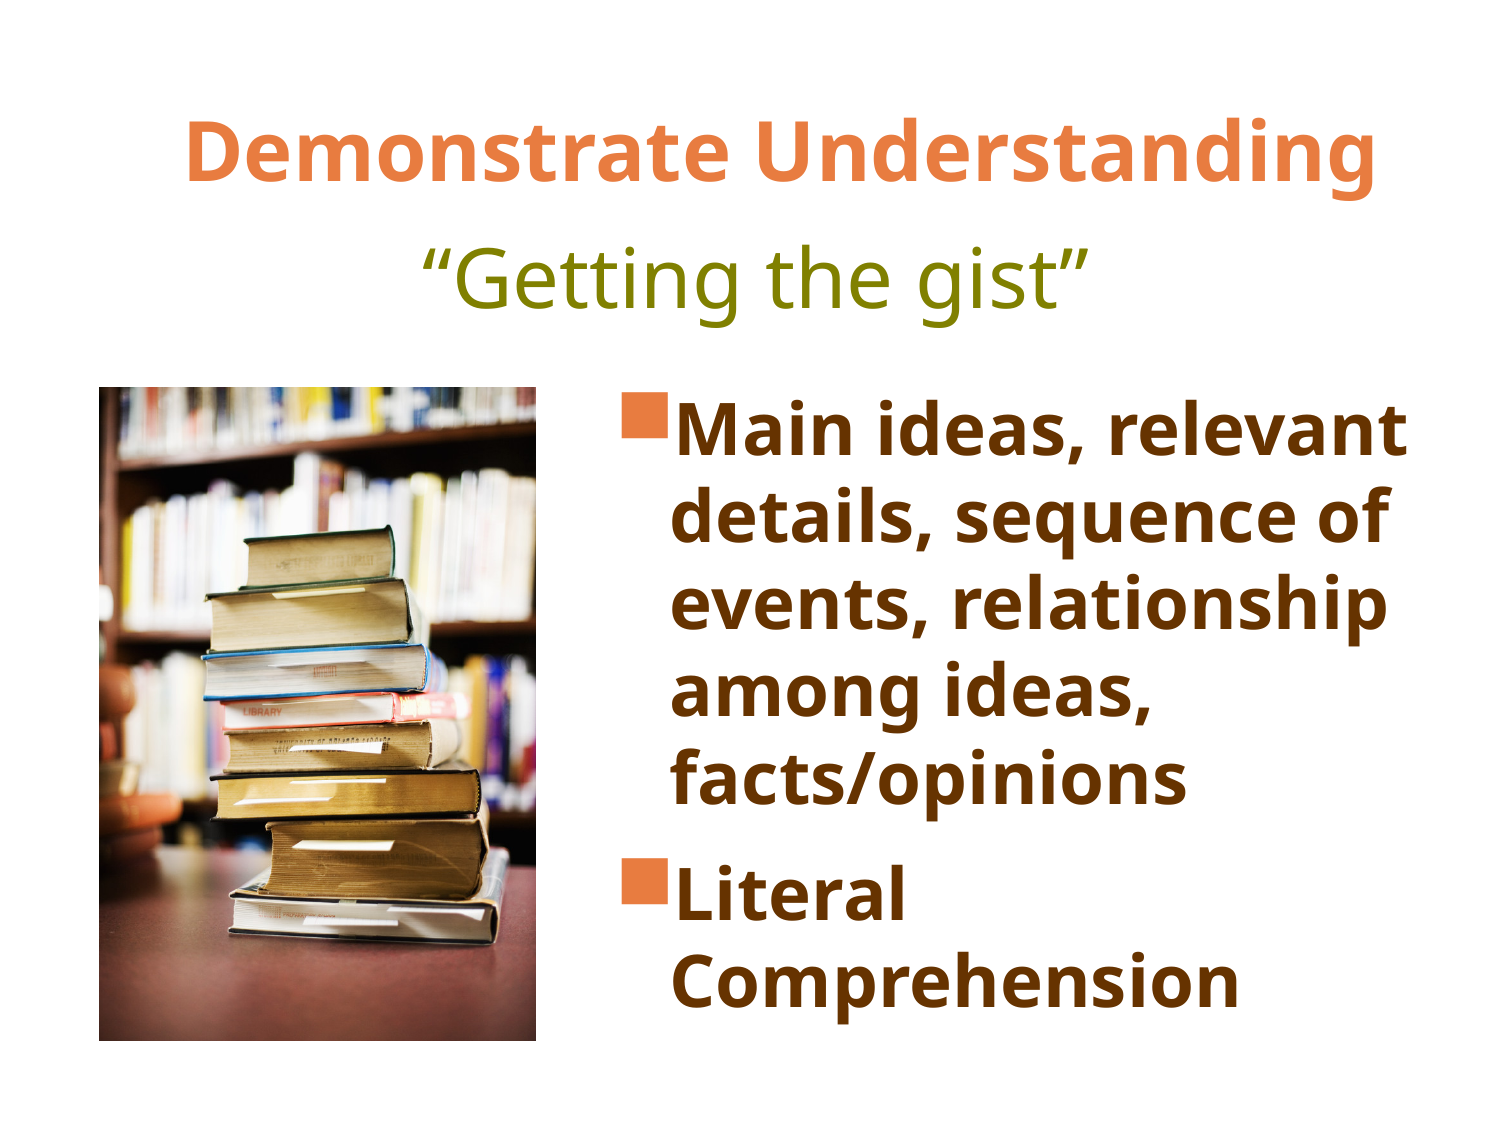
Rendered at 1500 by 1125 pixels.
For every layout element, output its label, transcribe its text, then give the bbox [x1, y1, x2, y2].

list Main ideas, relevant details, sequence of events, relationship among ideas, facts/opinions Literal Comprehension [600, 375, 1425, 1050]
text_box “Getting the gist” [337, 224, 1175, 325]
title Demonstrate Understanding [162, 87, 1400, 208]
picture [99, 387, 536, 1041]
